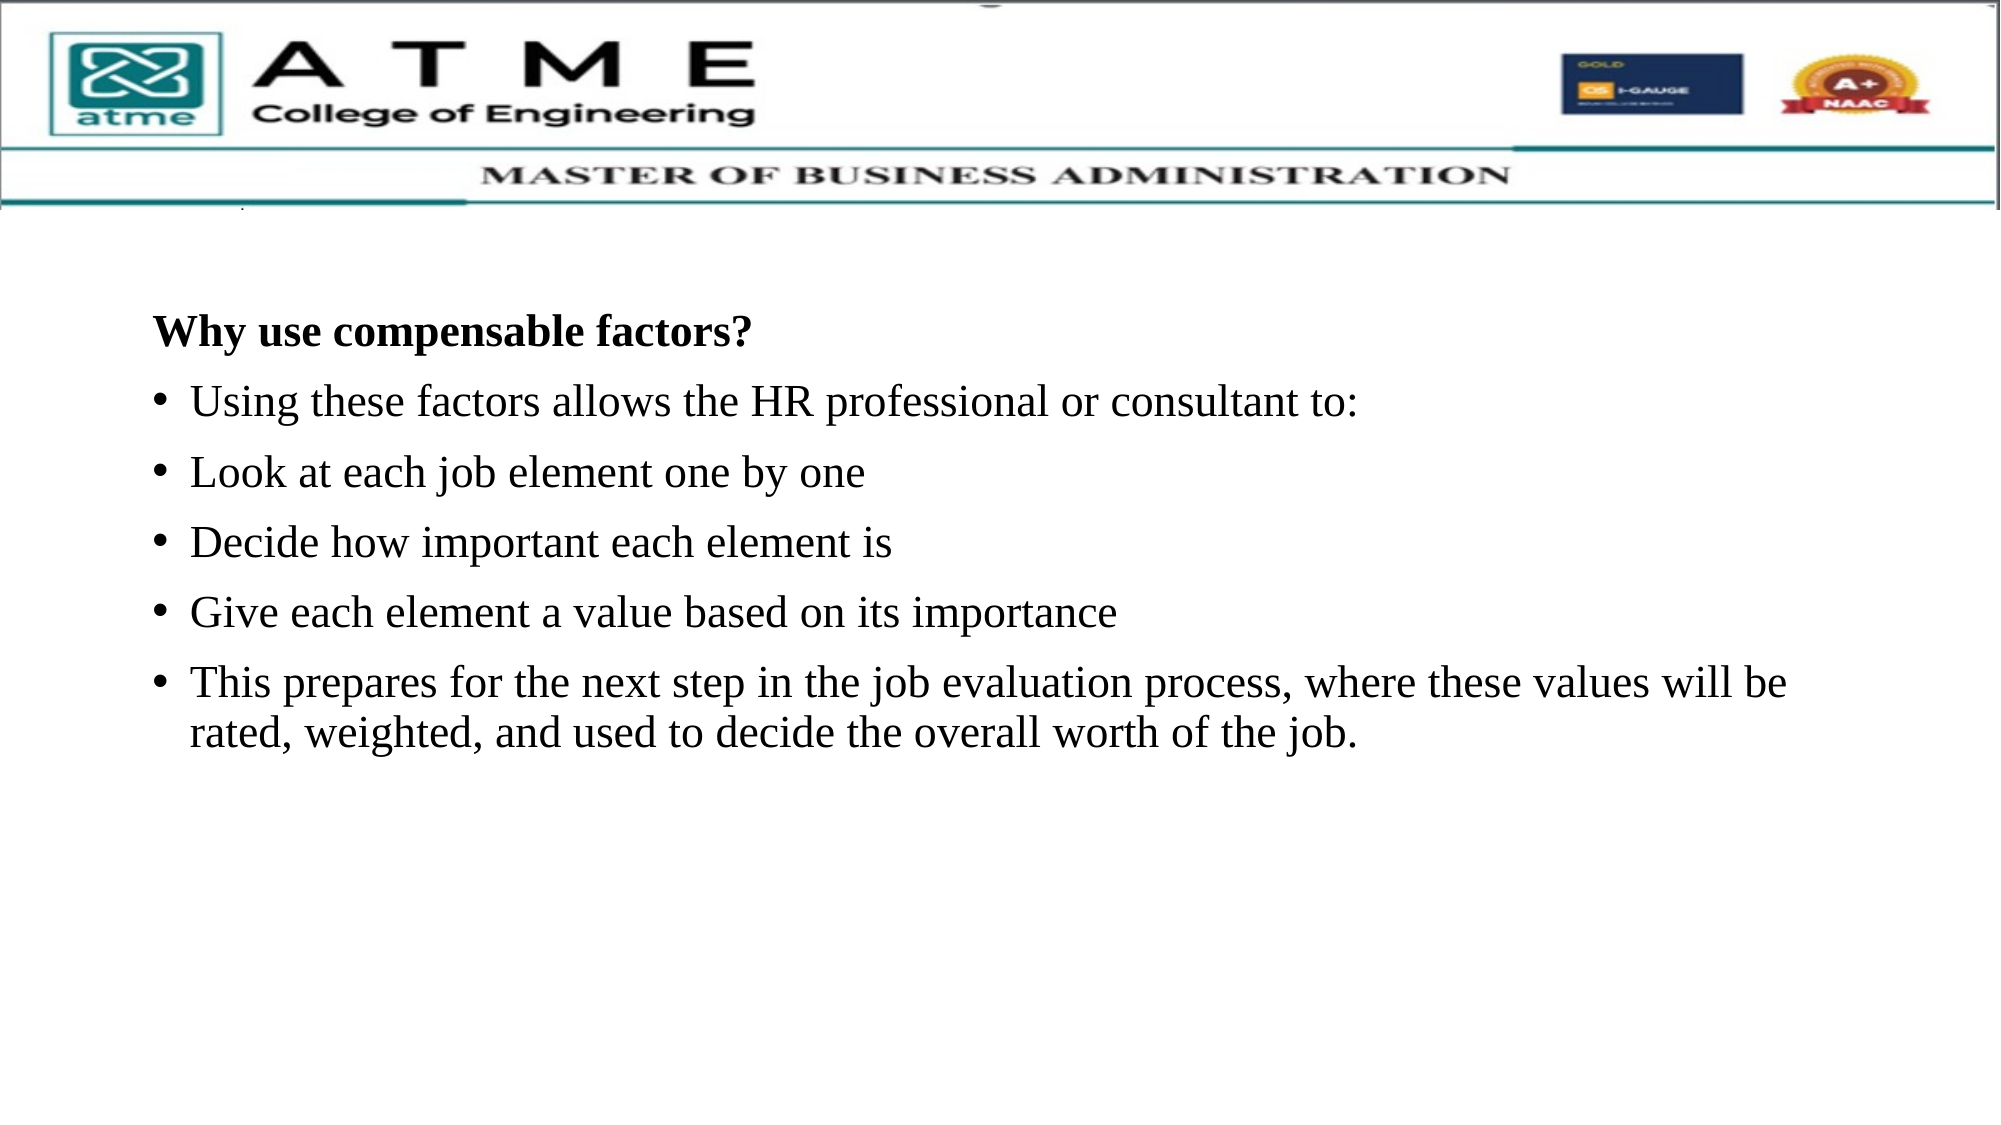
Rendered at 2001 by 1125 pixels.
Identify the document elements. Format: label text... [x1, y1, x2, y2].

list Why use compensable factors? Using these factors allows the HR professional or consultant to: Look at each job element one by one Decide how important each element is Give each element a value based on its importance This prepares for the next step in the job evaluation process, where these values will be rated, weighted, and used to decide the overall worth of the job. [137, 299, 1863, 1014]
picture [0, 0, 2000, 210]
